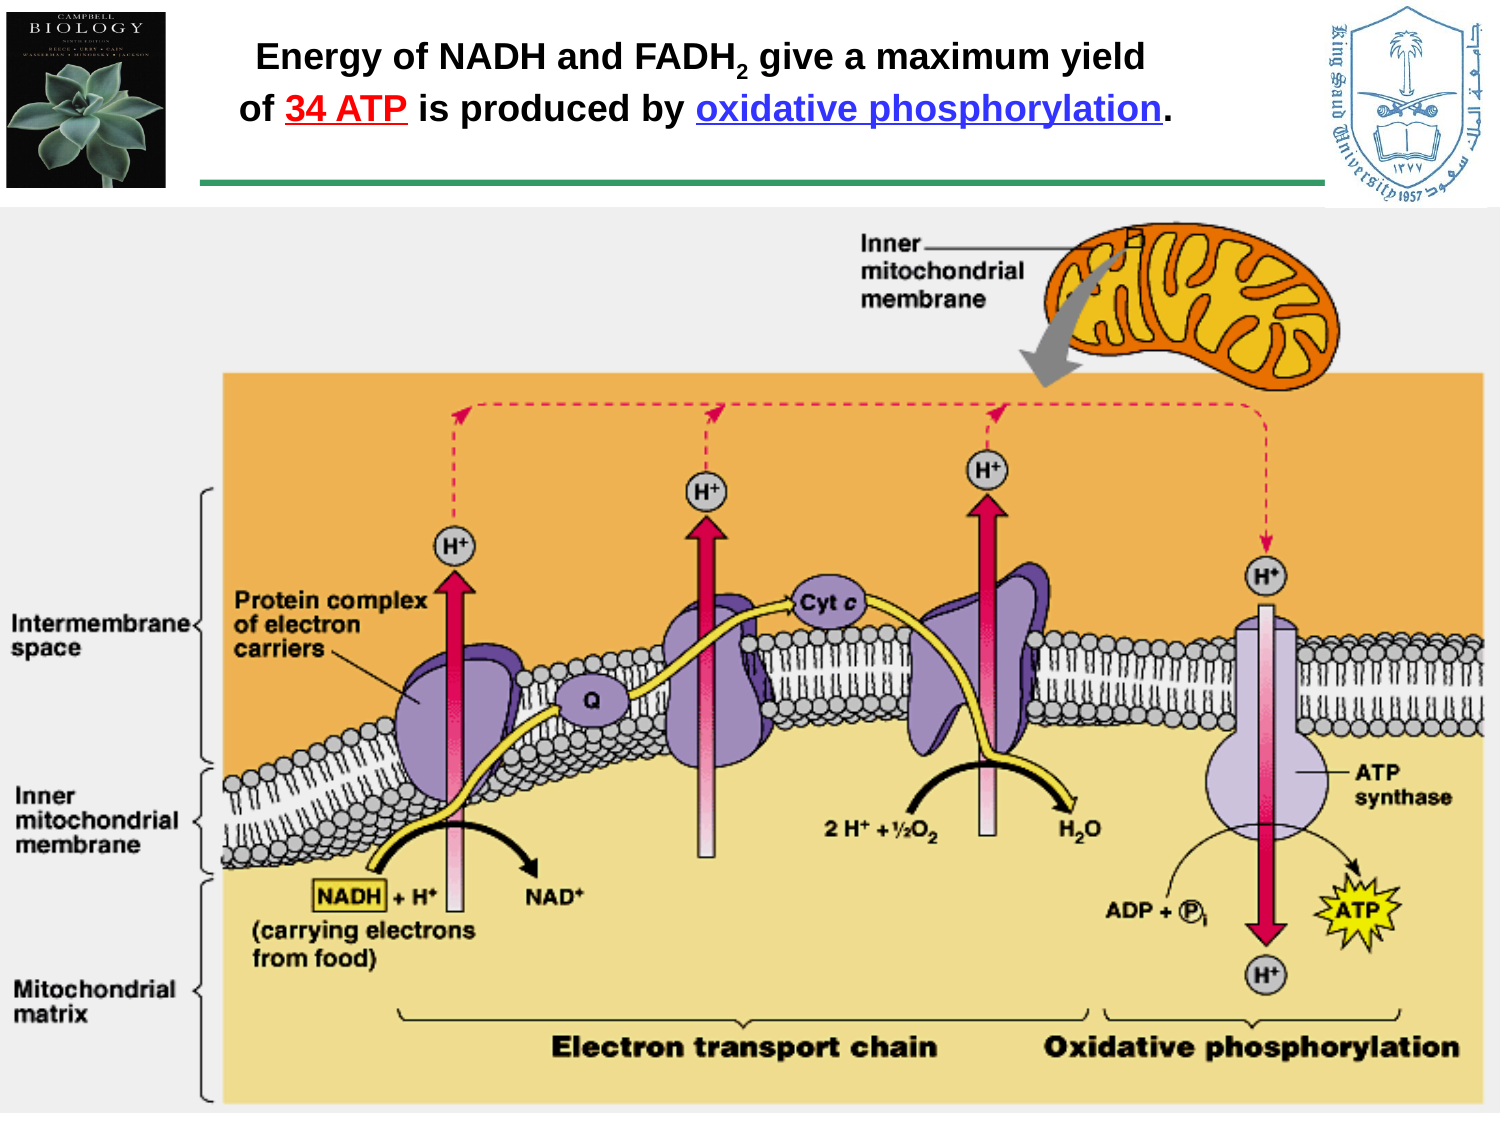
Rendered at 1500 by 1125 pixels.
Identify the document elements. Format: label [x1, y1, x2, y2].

text_box [5, 0, 1488, 209]
picture [0, 207, 1500, 1113]
